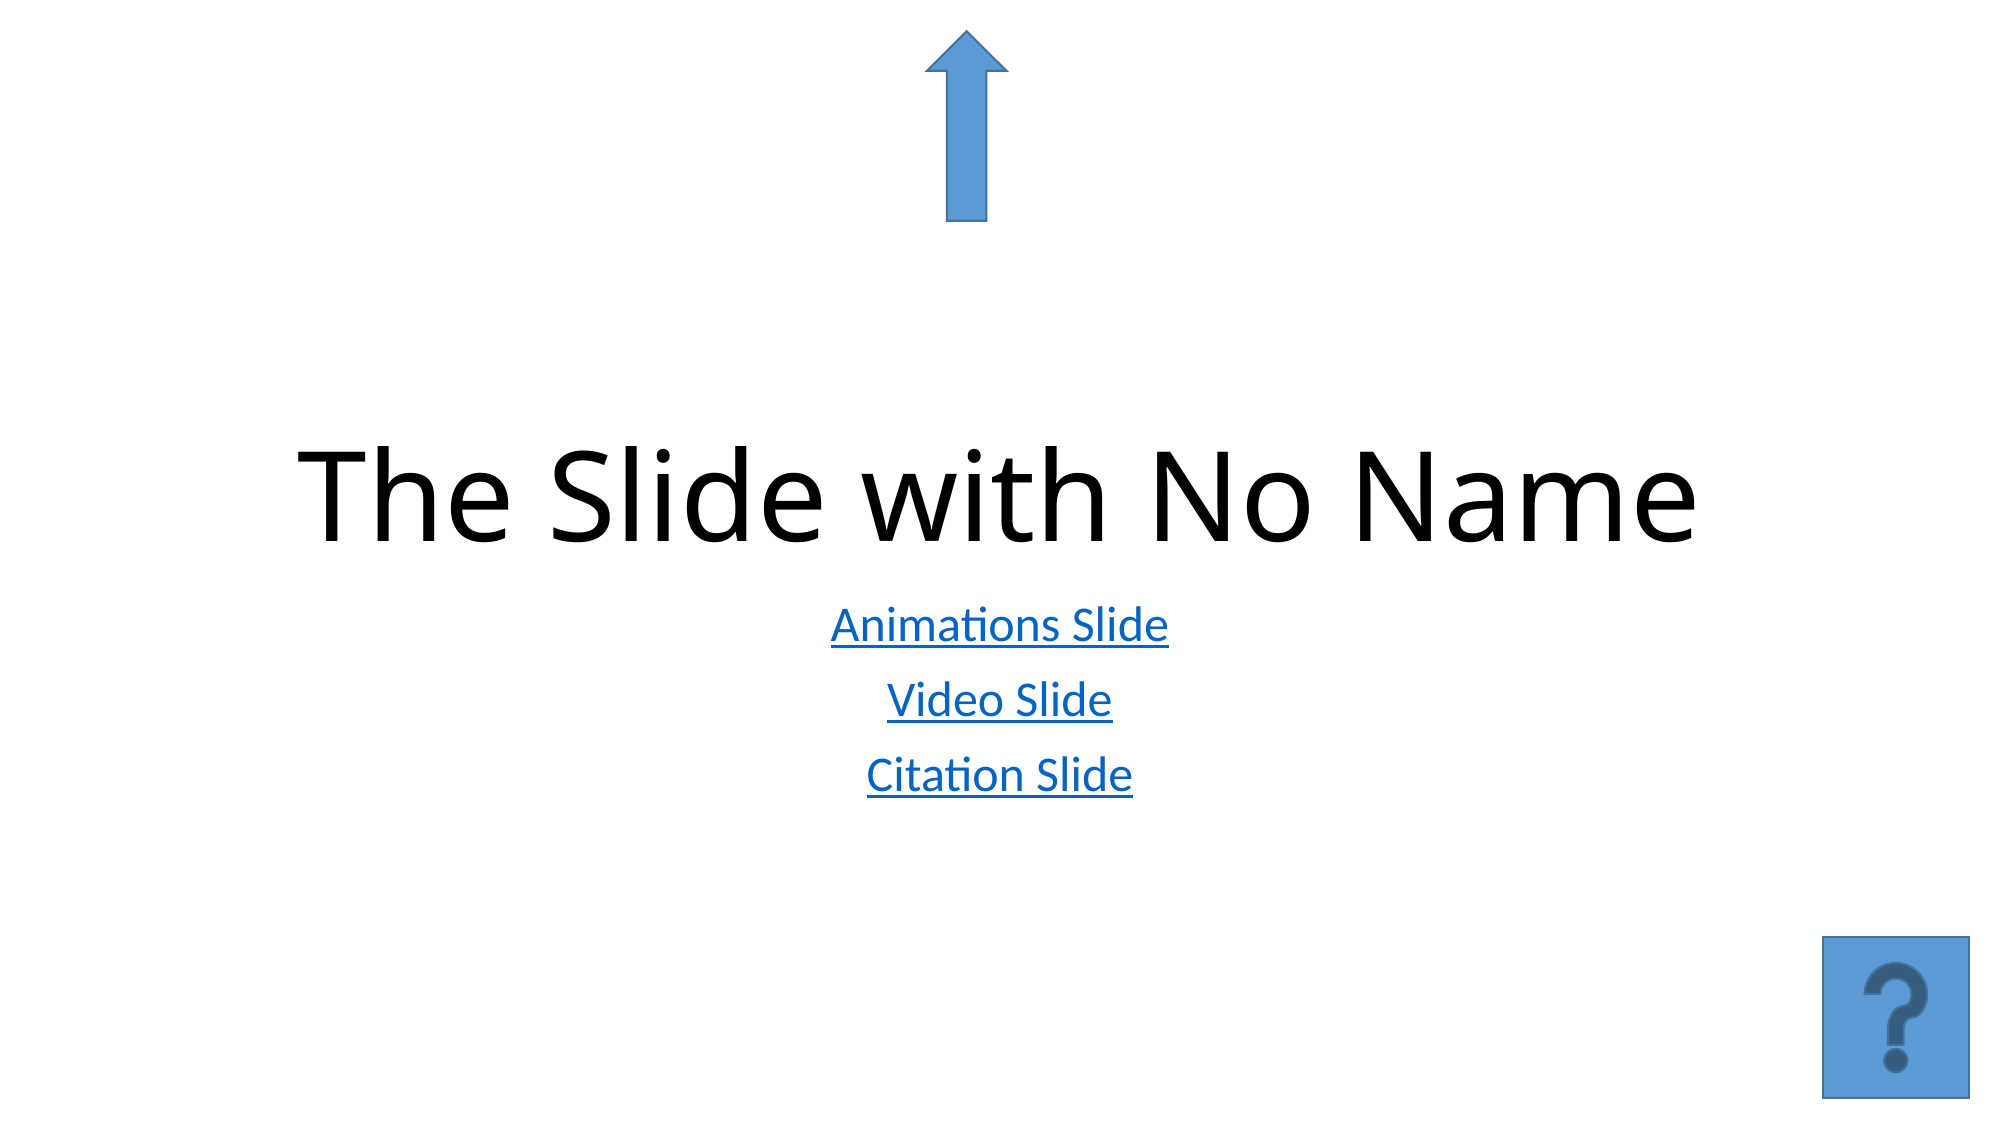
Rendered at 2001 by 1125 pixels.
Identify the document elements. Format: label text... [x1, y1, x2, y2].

subtitle Animations Slide Video Slide Citation Slide [249, 590, 1750, 863]
text_box [924, 29, 1009, 222]
text_box [1822, 936, 1970, 1099]
title The Slide with No Name [249, 184, 1750, 576]
